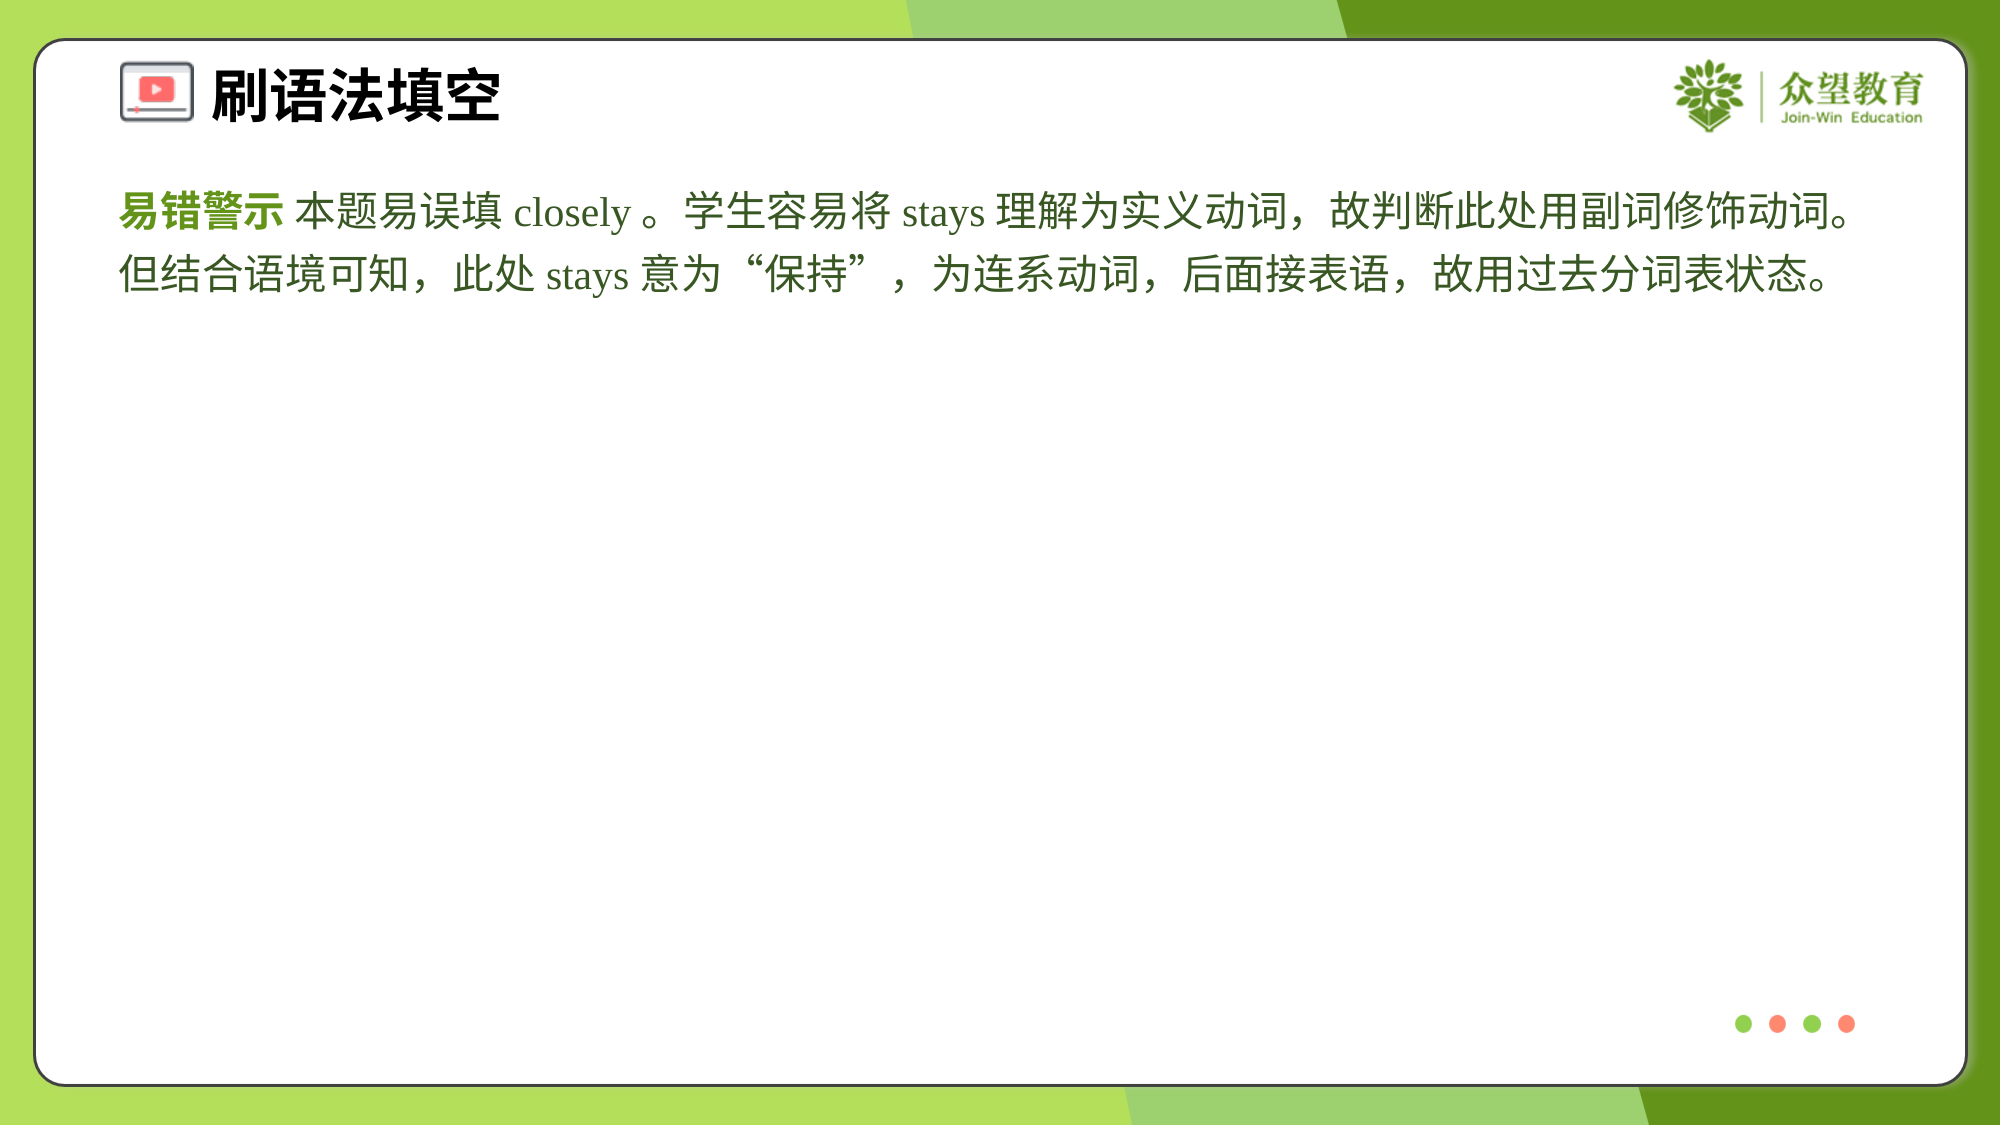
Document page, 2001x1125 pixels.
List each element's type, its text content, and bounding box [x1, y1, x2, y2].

picture [0, 0, 2000, 1125]
text_box 易错警示 本题易误填closely。学生容易将stays理解为实义动词，故判断此处用副词修饰动词。但结合语境可知，此处stays意为“保持”，为连系动词，后面接表语，故用过去分词表状态。 [118, 172, 1883, 487]
